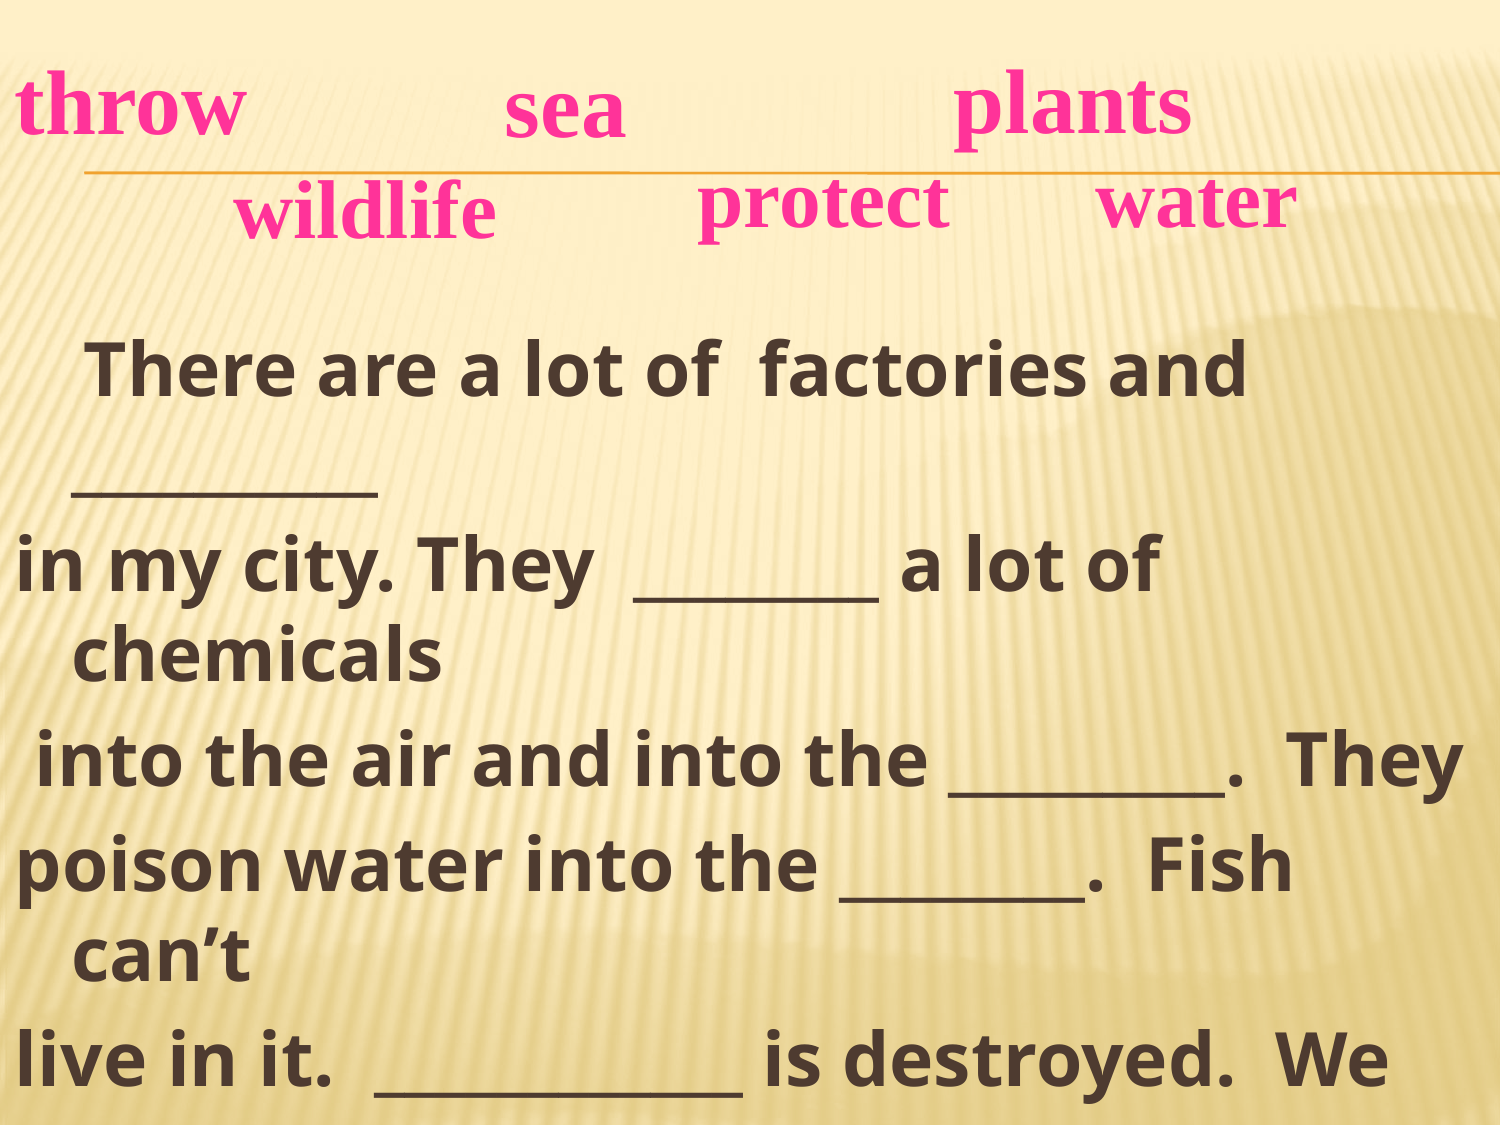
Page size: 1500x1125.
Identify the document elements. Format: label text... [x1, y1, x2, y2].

text_box throw [0, 35, 301, 160]
text_box wildlife [218, 148, 561, 263]
text_box protect [683, 136, 999, 252]
text_box water [1080, 136, 1500, 251]
list There are a lot of factories and __________ in my city. They ________ a lot of chemicals into the air and into the _________. They poison water into the ________. Fish can’t live in it. ____________ is destroyed. We must ___________ nature as we can. [0, 314, 1500, 1000]
text_box plants [938, 34, 1306, 160]
text_box sea [490, 38, 857, 163]
